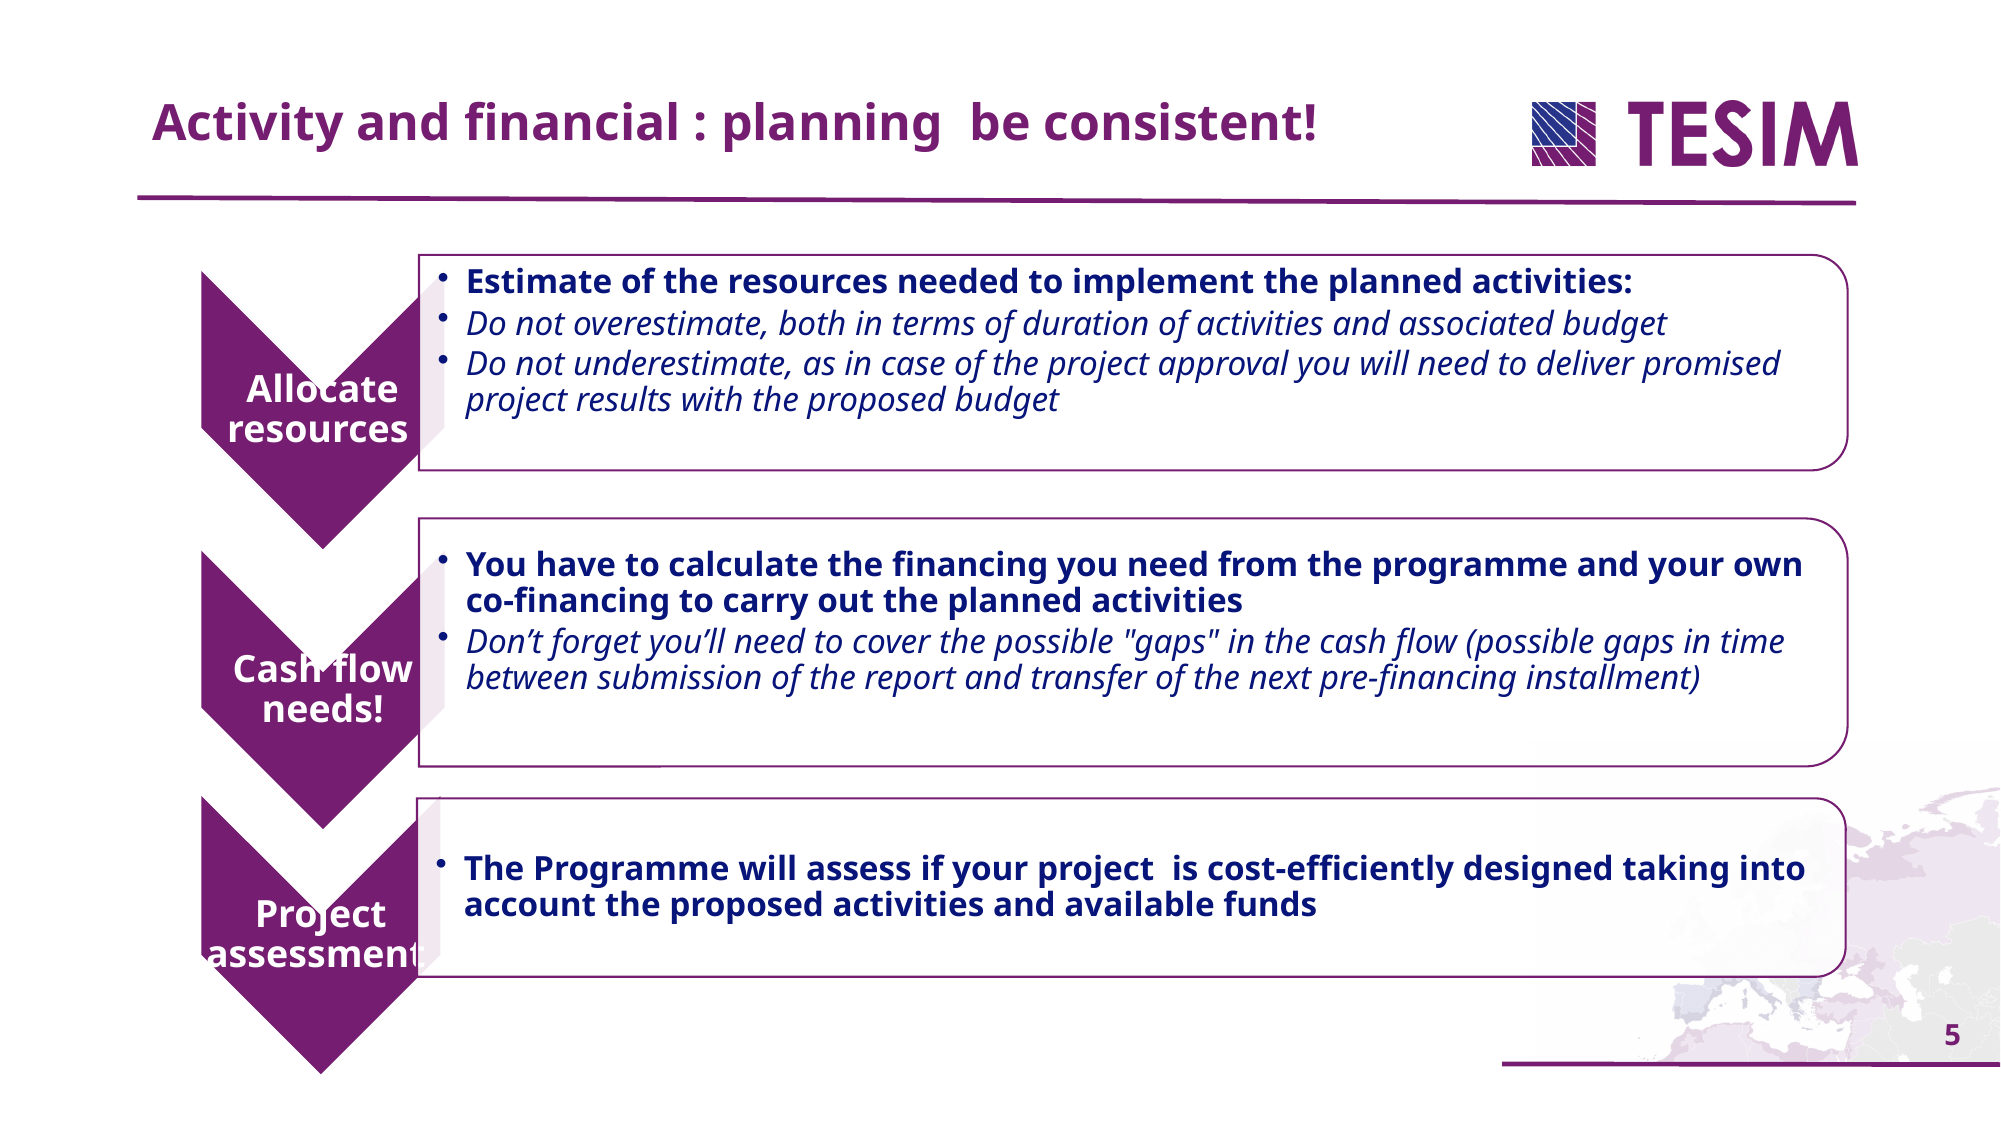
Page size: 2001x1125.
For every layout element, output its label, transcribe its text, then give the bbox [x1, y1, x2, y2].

list Activity and financial : planning be consistent! [137, 90, 1597, 188]
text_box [214, 254, 1836, 1074]
picture [1597, 100, 1858, 167]
